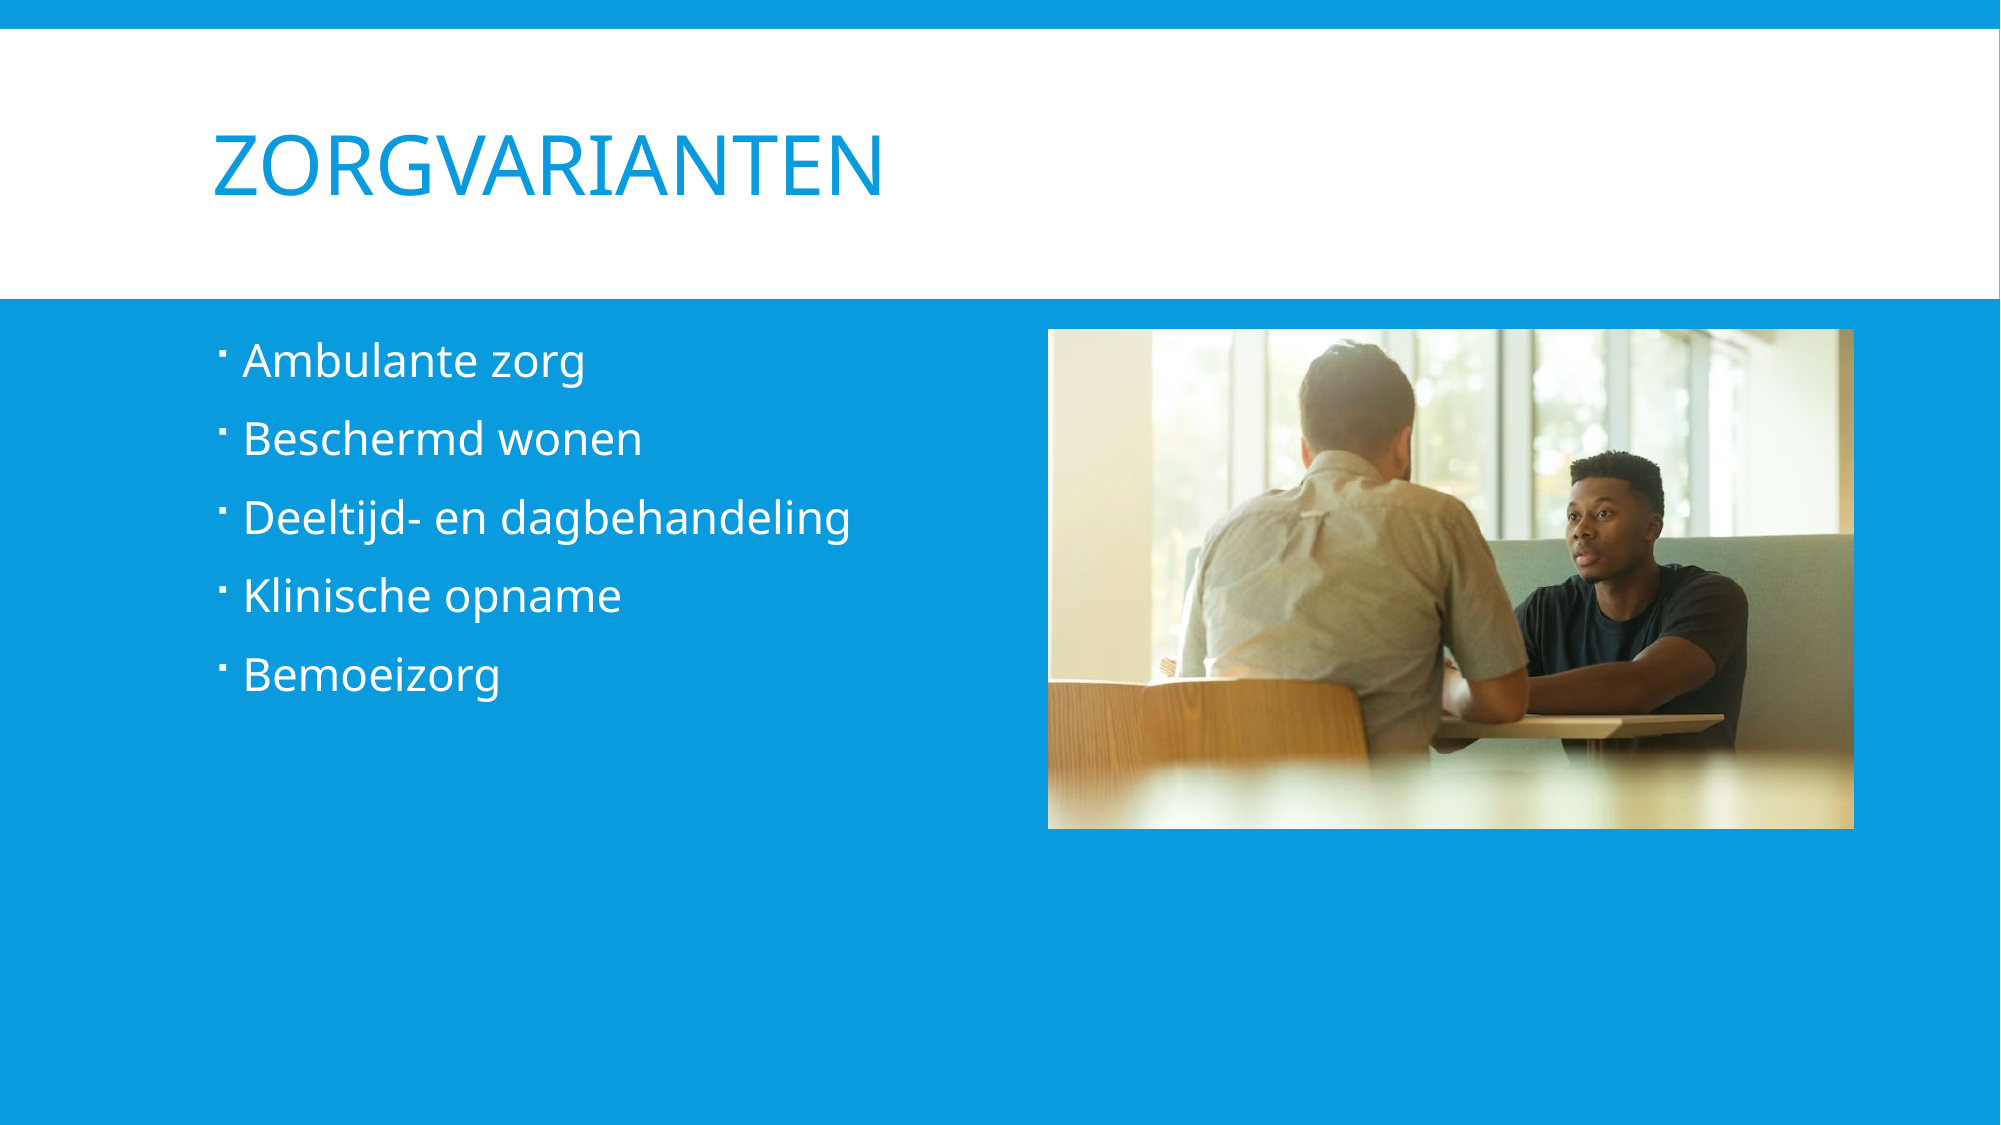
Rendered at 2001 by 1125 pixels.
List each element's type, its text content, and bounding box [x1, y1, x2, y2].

picture [1049, 330, 1853, 828]
list Ambulante zorg Beschermd wonen Deeltijd- en dagbehandeling Klinische opname Bemoeizorg [197, 329, 1803, 1020]
title zorgvarianten [197, 46, 1803, 295]
